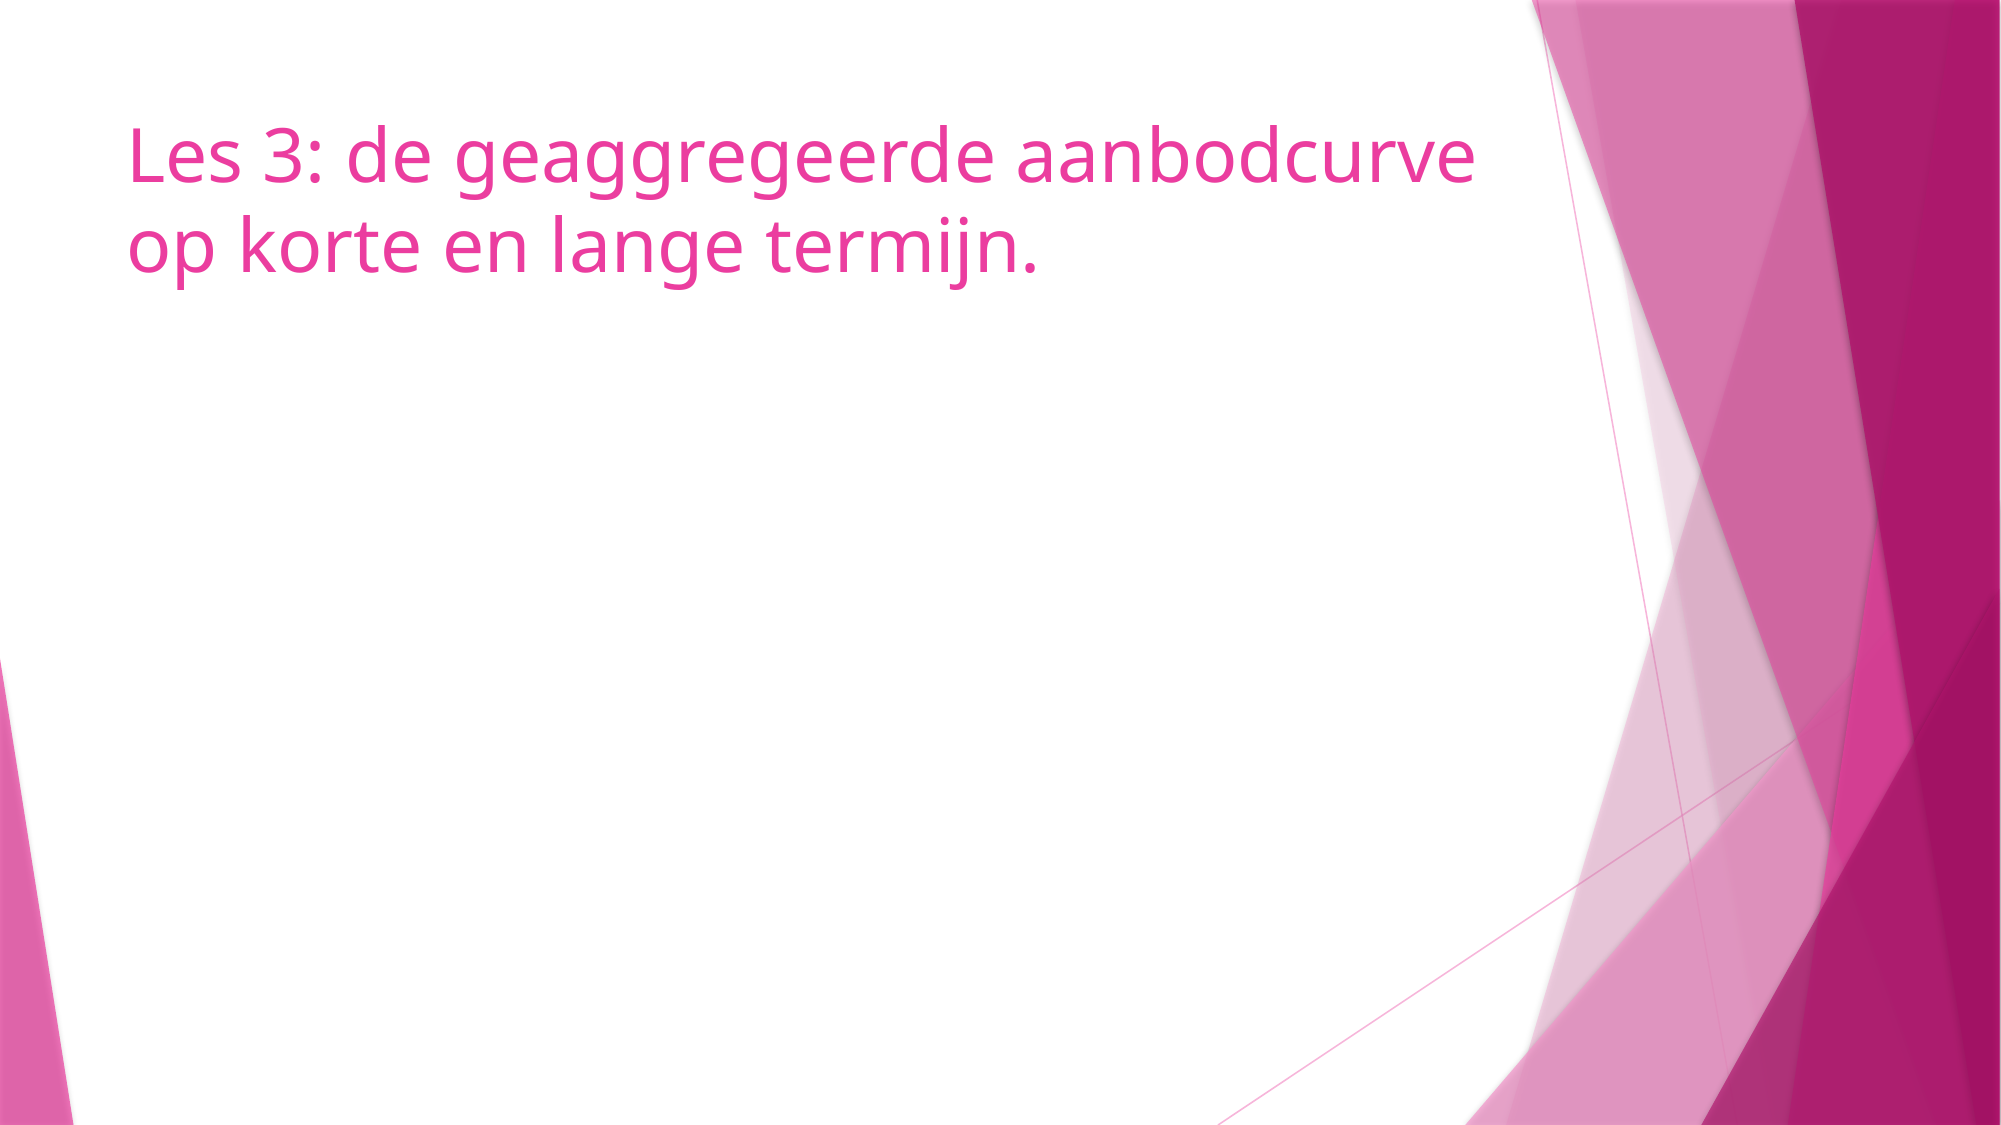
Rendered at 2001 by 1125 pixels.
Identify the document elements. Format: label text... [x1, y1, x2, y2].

title Les 3: de geaggregeerde aanbodcurve op korte en lange termijn. [111, 99, 1522, 317]
